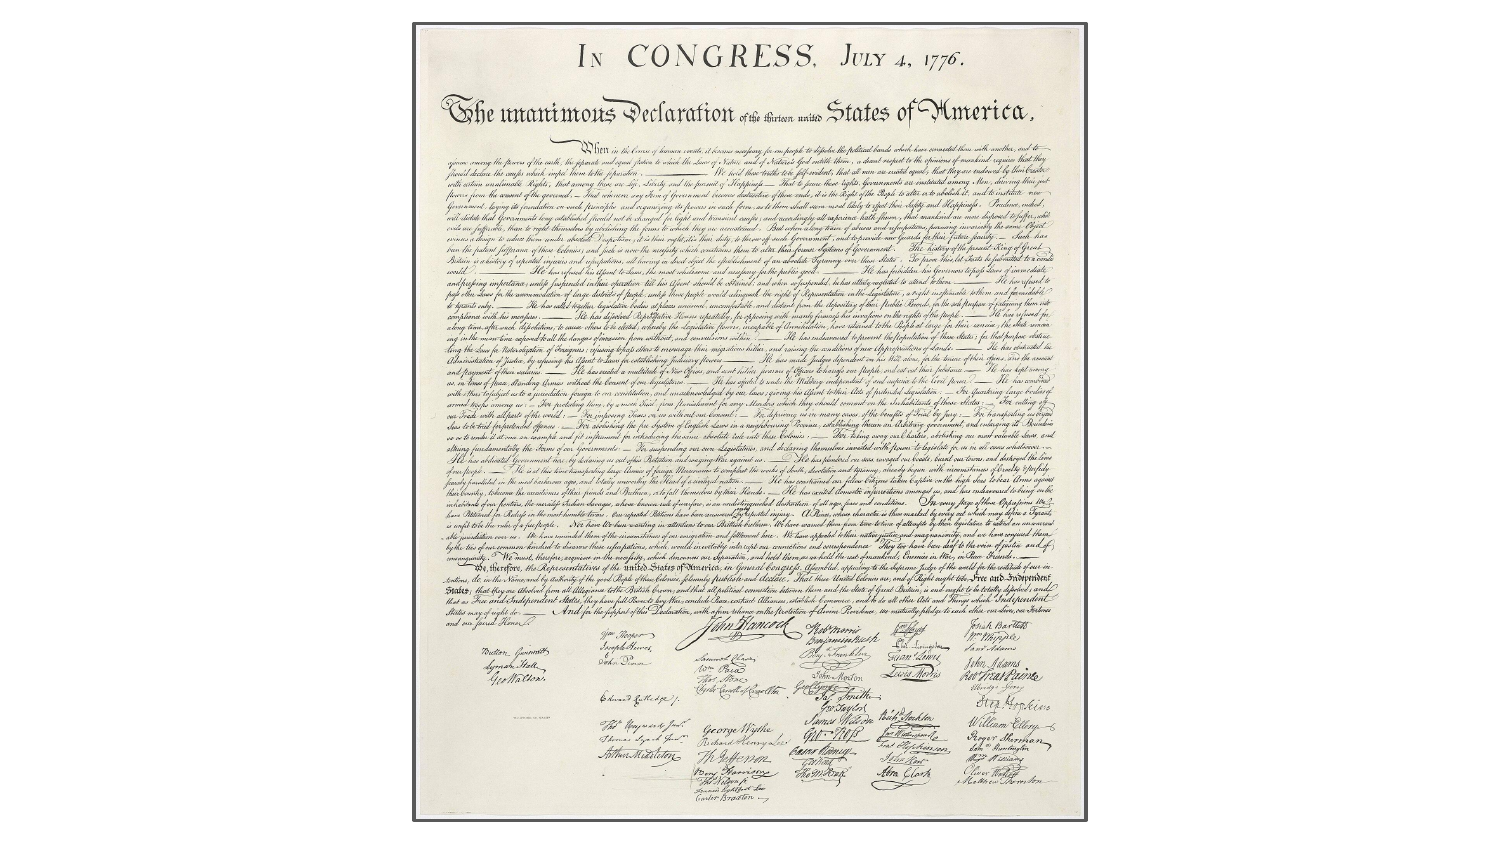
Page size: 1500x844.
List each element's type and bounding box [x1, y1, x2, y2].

picture [415, 24, 1085, 819]
